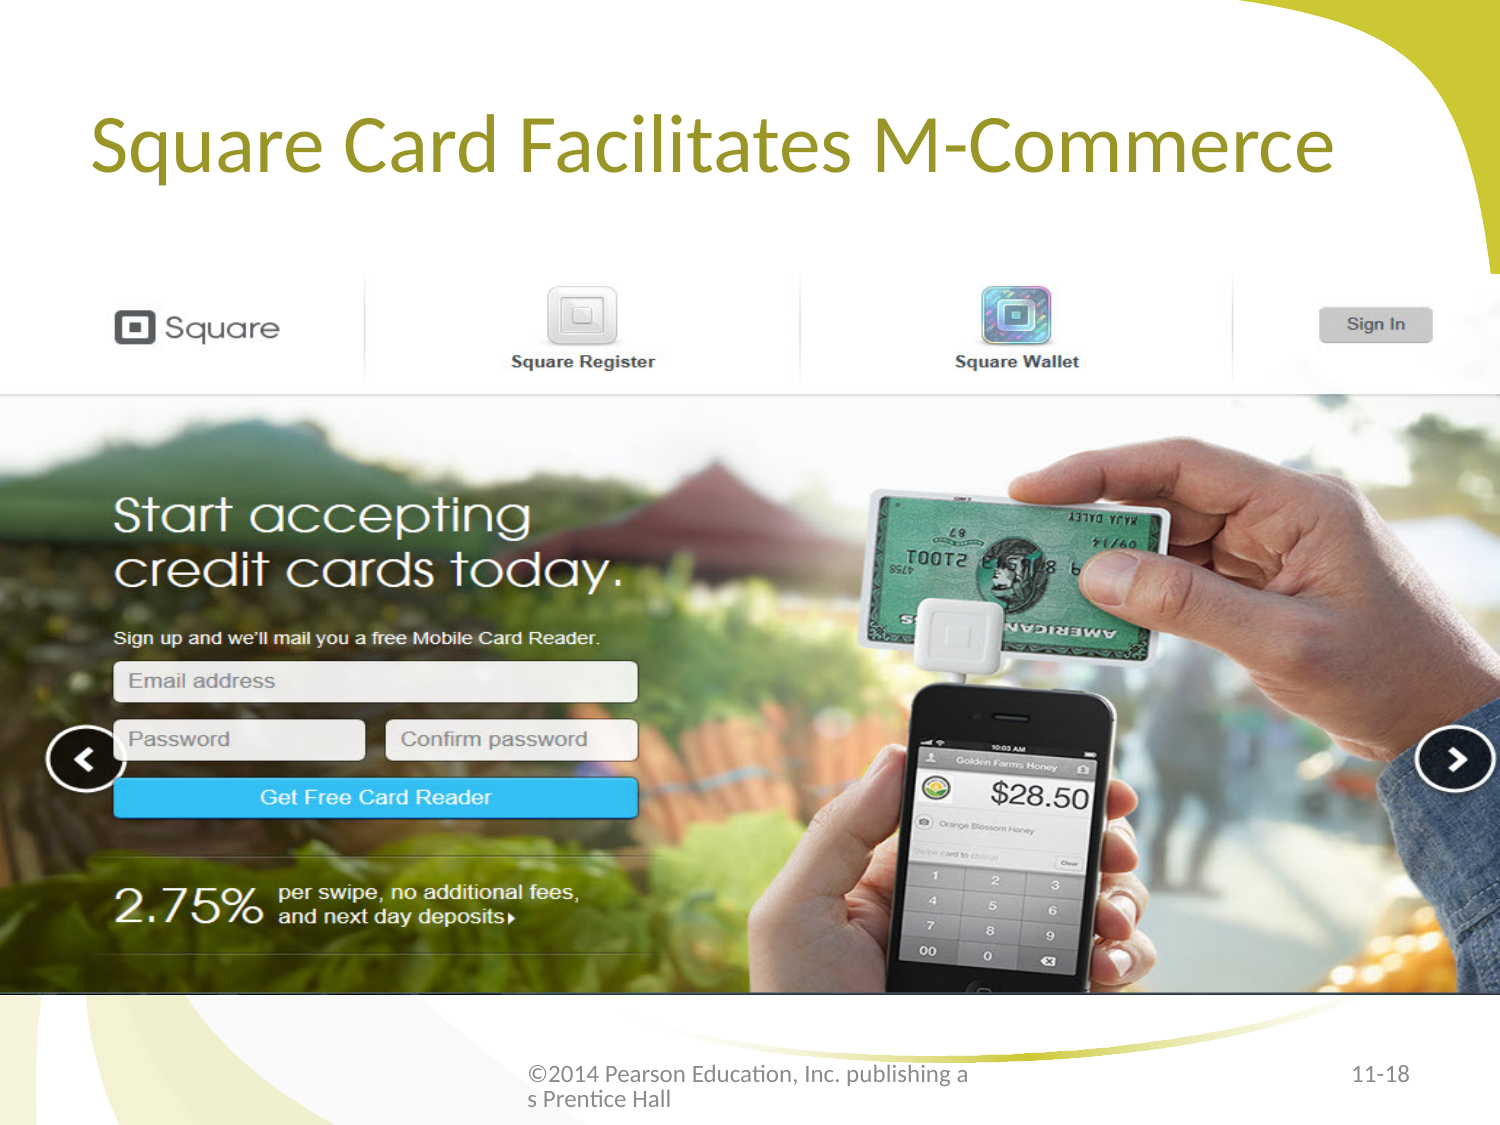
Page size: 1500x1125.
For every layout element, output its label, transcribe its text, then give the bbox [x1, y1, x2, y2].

title Square Card Facilitates M-Commerce [75, 45, 1425, 233]
slide_number 11-18 [1074, 1042, 1425, 1103]
footer ©2014 Pearson Education, Inc. publishing as Prentice Hall [512, 1042, 988, 1103]
picture [0, 274, 1500, 996]
